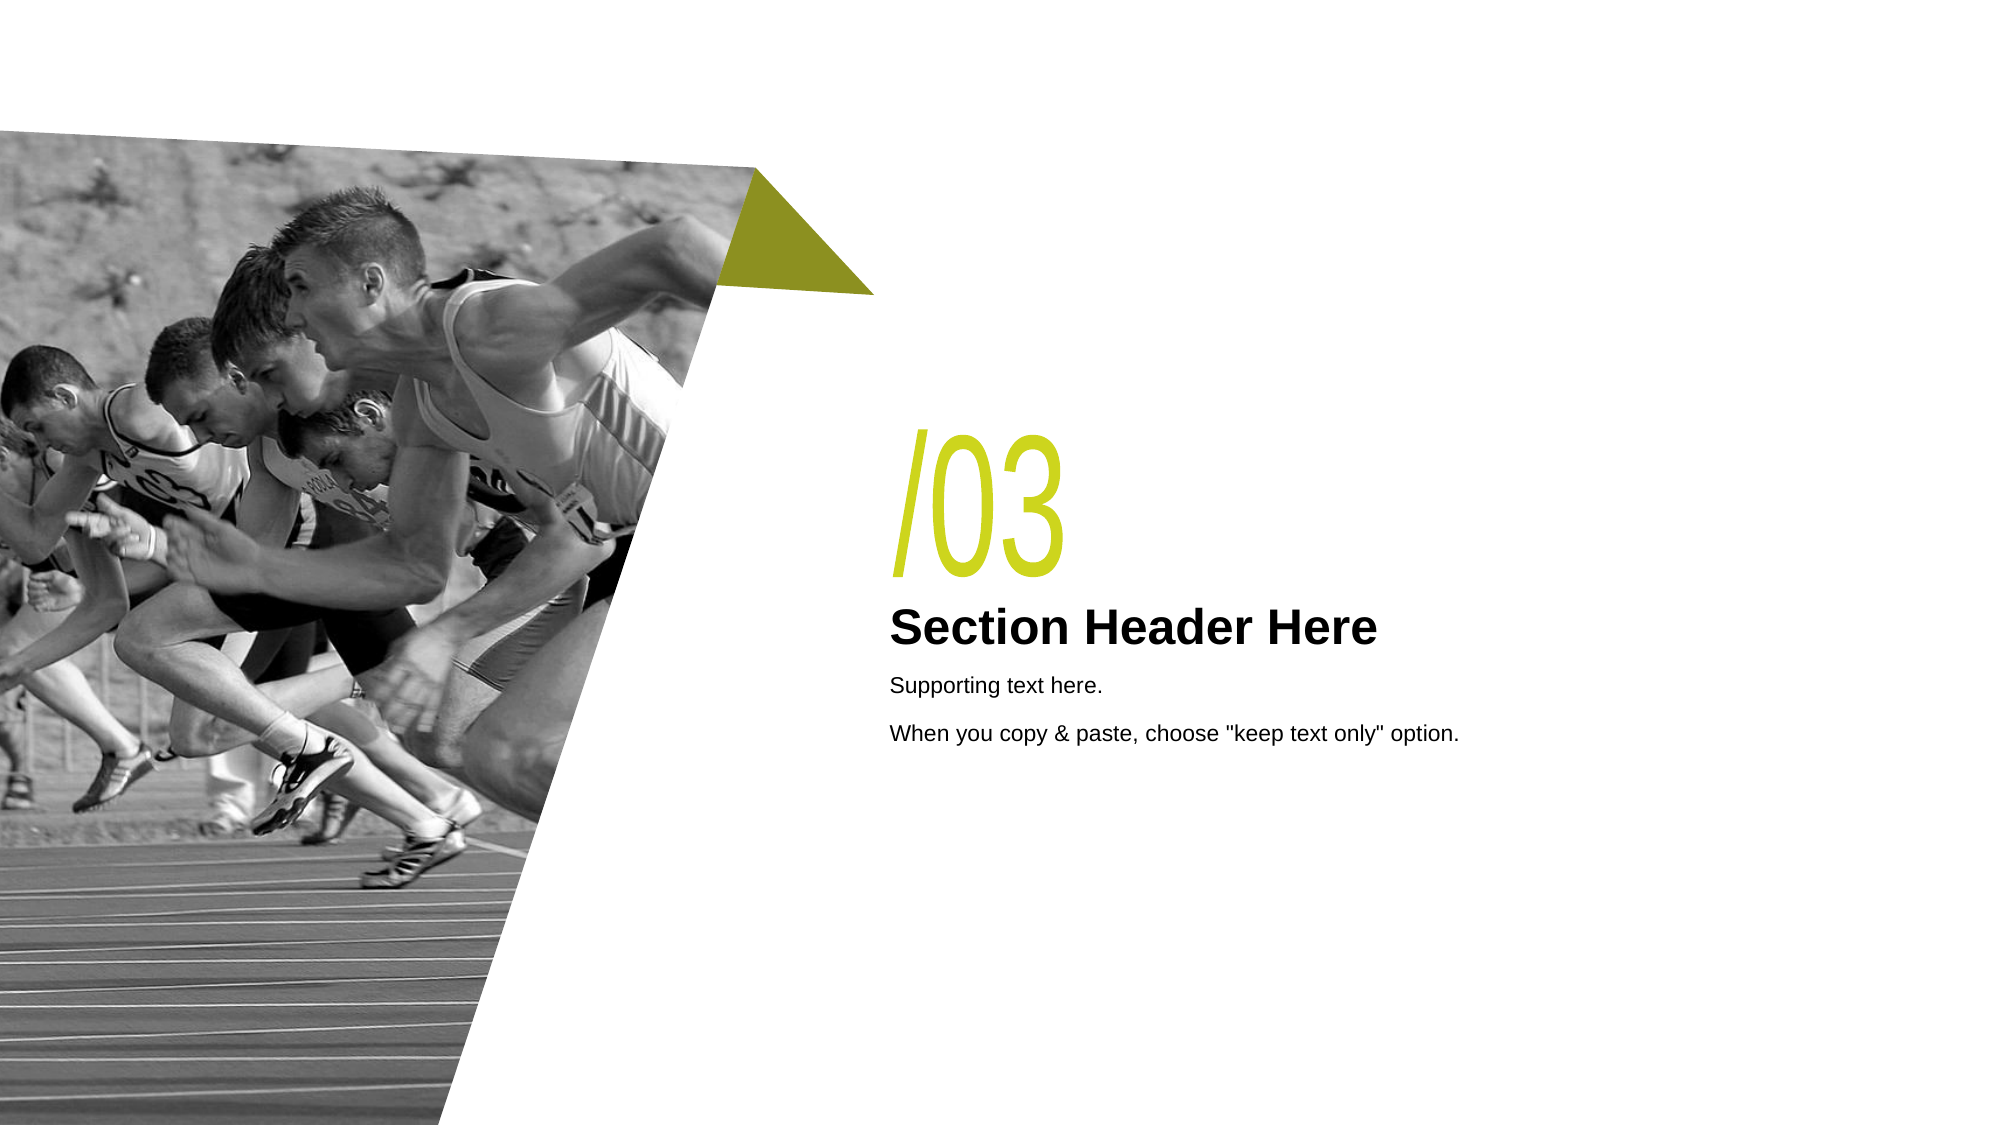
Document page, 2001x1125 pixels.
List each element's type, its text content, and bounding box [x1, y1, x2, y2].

picture [0, 130, 755, 1125]
list Supporting text here. When you copy & paste, choose "keep text only" option. [874, 662, 1764, 830]
title Section Header Here [874, 515, 1764, 662]
